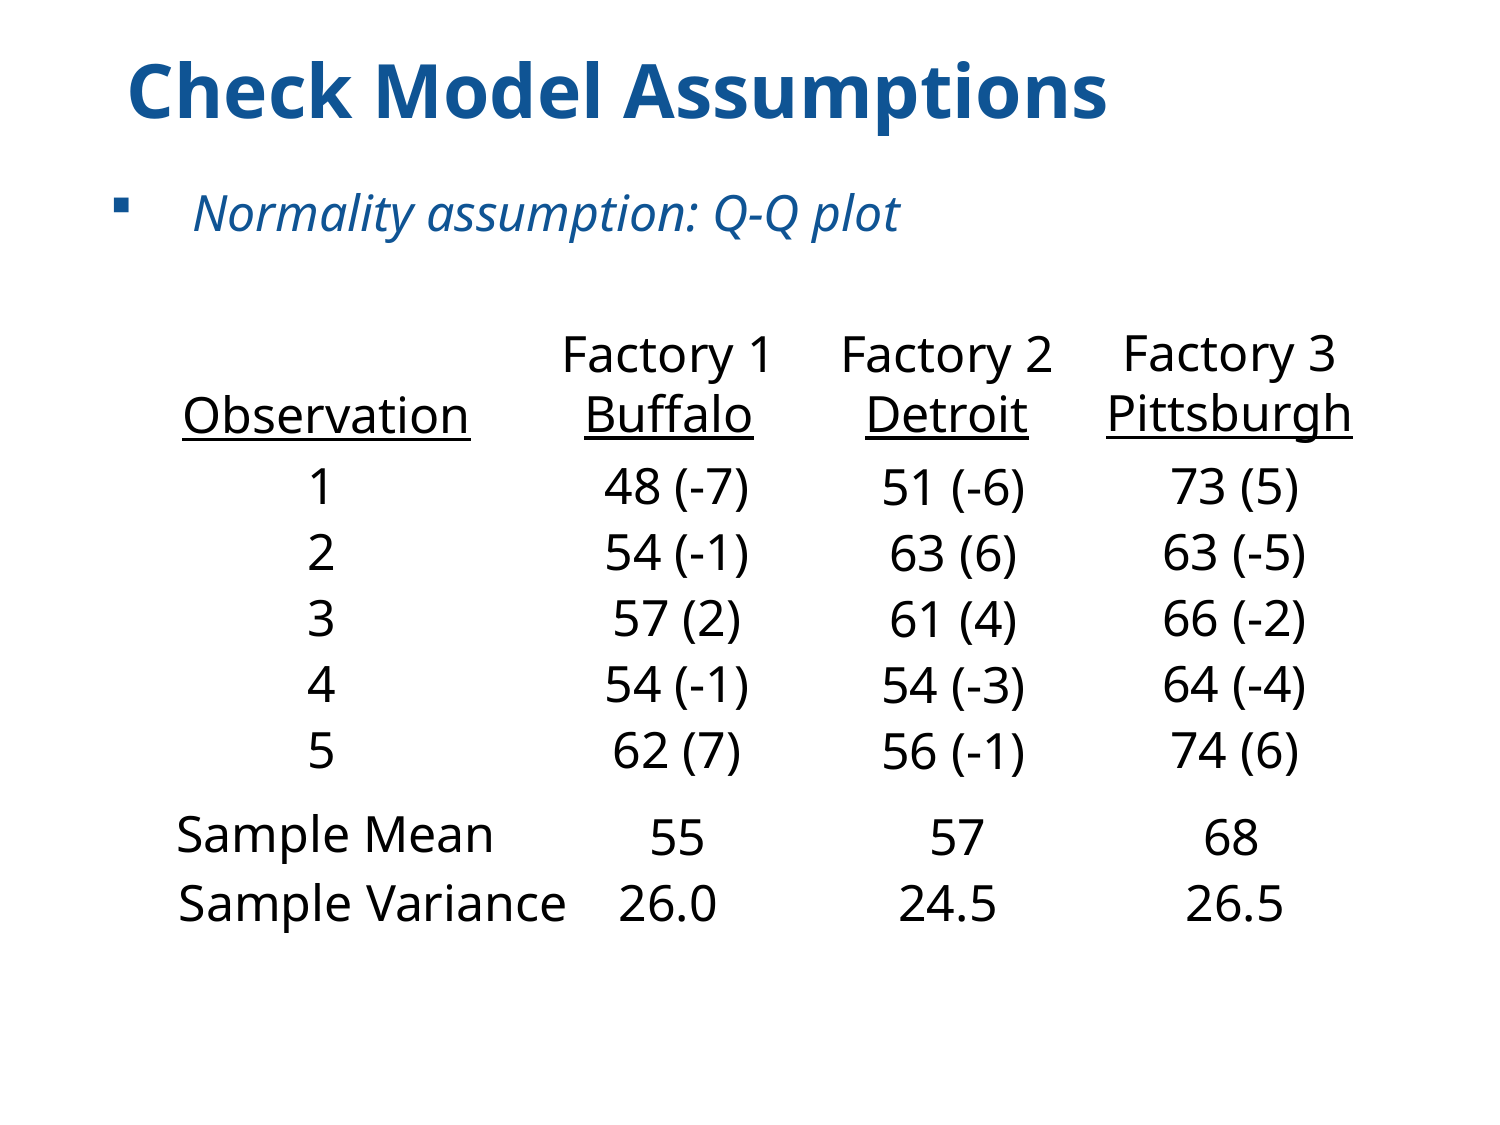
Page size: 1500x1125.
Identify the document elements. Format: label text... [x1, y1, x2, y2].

text_box 55 57 68 [634, 797, 1275, 863]
text_box 51 (-6) 63 (6) 61 (4) 54 (-3) 56 (-1) [914, 465, 993, 787]
text_box Factory 3 Pittsburgh [1126, 292, 1334, 471]
text_box Sample Variance [164, 863, 583, 939]
text_box Sample Mean [161, 795, 511, 870]
text_box Factory 1 Buffalo [567, 302, 771, 462]
text_box 73 (5) 63 (-5) 66 (-2) 64 (-4) 74 (6) [1195, 471, 1274, 790]
text_box Normality assumption: Q-Q plot [95, 174, 915, 249]
text_box 48 (-7) 54 (-1) 57 (2) 54 (-1) 62 (7) [636, 462, 718, 790]
text_box 26.0 24.5 26.5 [603, 863, 1300, 939]
text_box Check Model Assumptions [112, 36, 1388, 196]
text_box Observation [167, 376, 486, 452]
text_box Factory 2 Detroit [814, 299, 1080, 465]
text_box 1 2 3 4 5 [289, 452, 355, 790]
